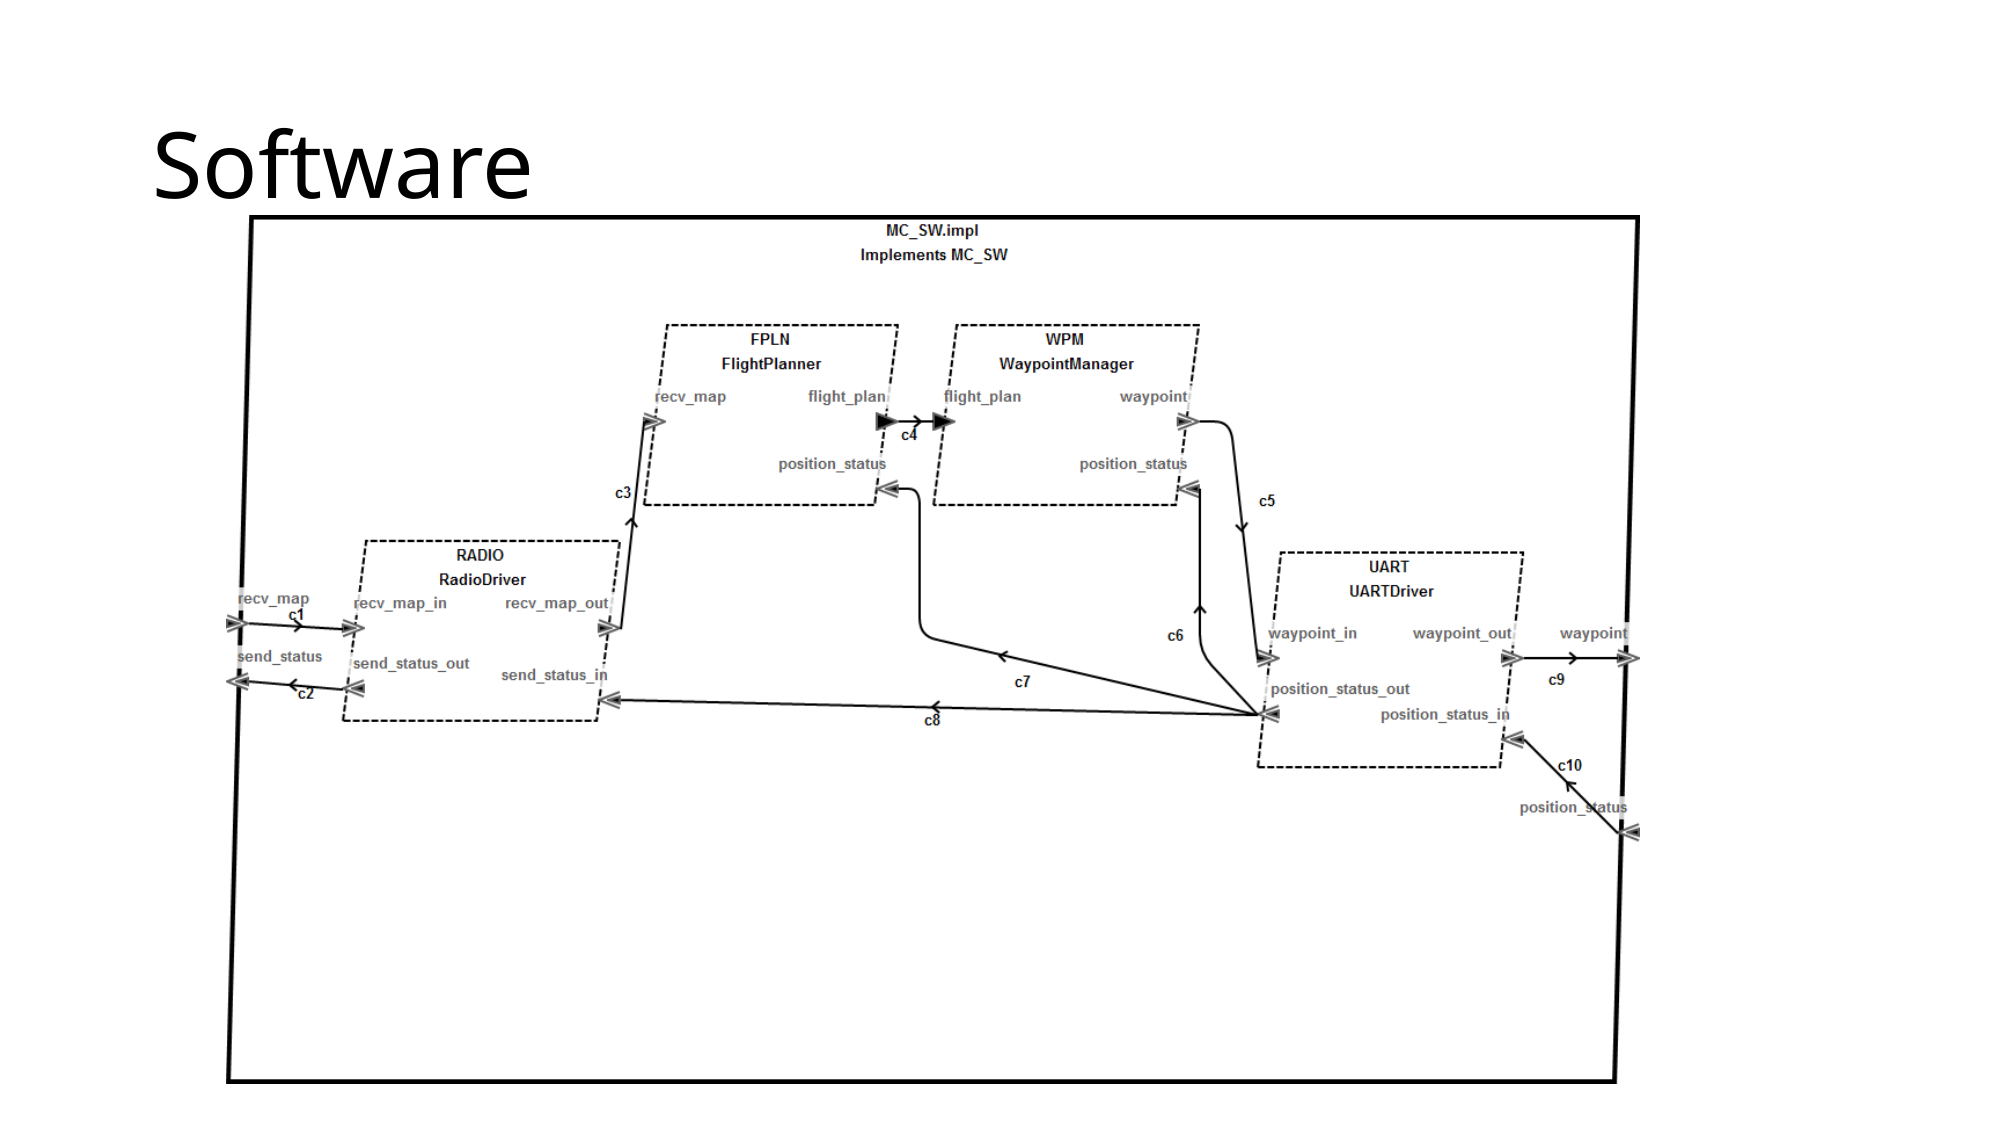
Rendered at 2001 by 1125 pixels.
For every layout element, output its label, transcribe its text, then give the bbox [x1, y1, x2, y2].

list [226, 215, 1640, 1084]
title Software [137, 59, 1863, 278]
